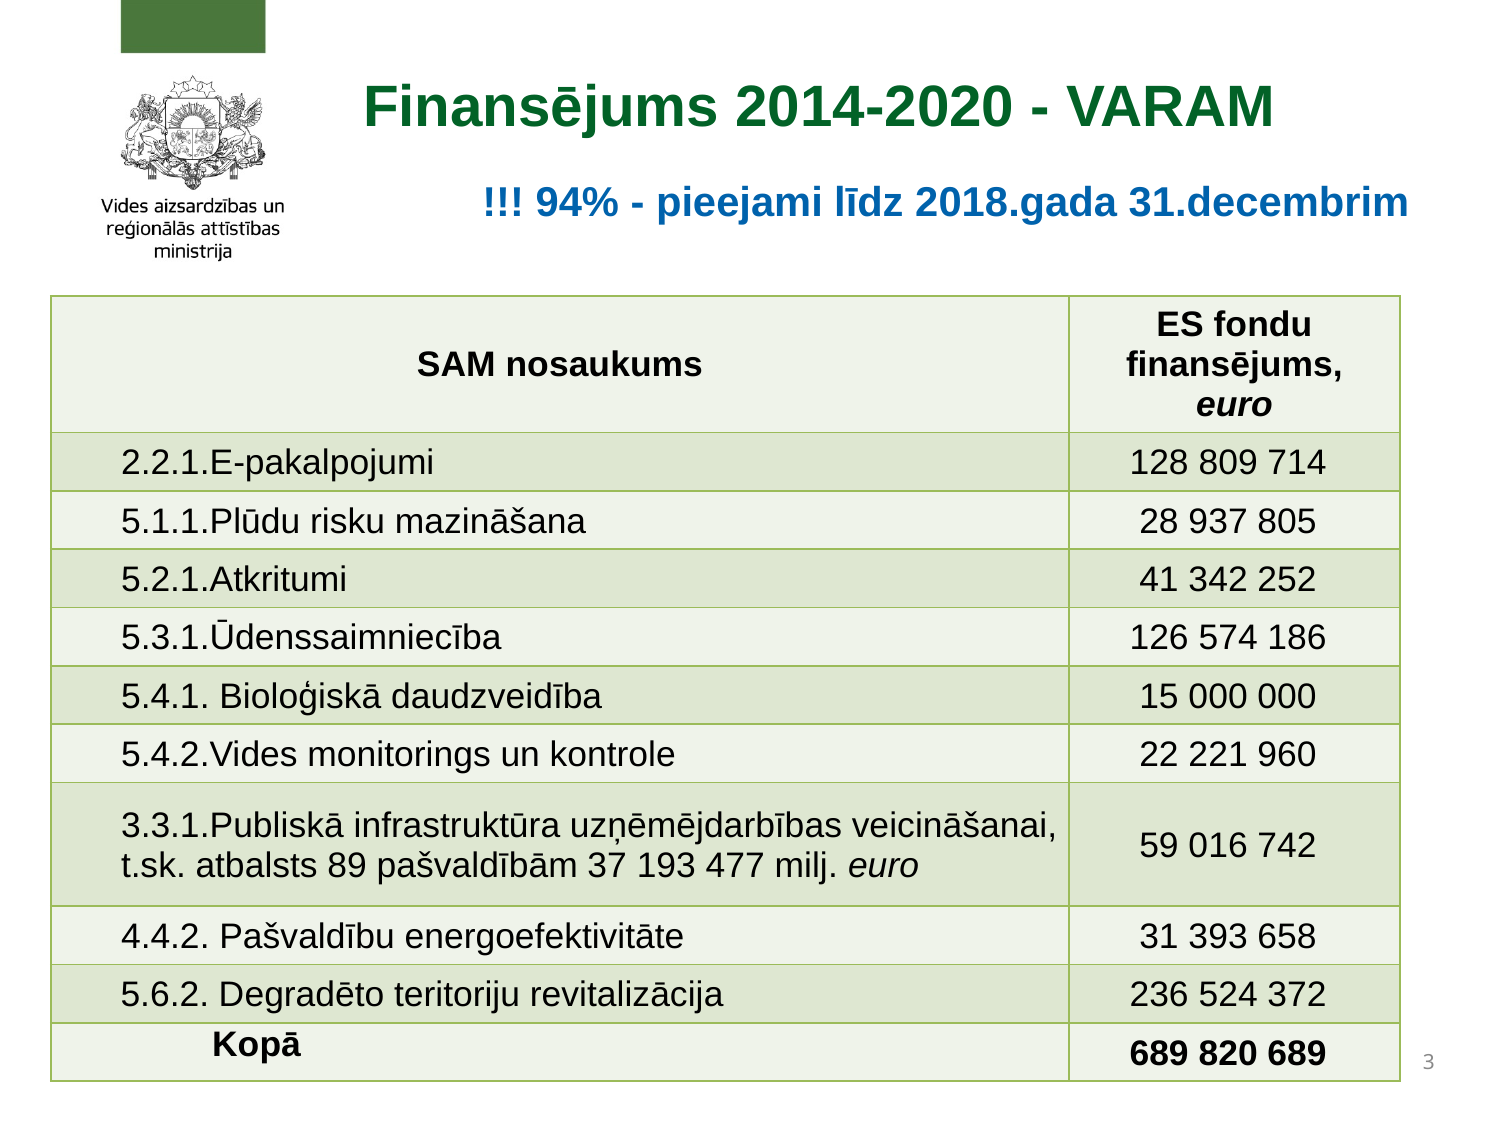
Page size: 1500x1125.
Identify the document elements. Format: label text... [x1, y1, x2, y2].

table_cell 22 221 960 [1070, 725, 1399, 782]
slide_number 3 [1400, 1037, 1450, 1088]
table_cell 5.1.1.Plūdu risku mazināšana [52, 492, 1068, 548]
table_cell 3.3.1.Publiskā infrastruktūra uzņēmējdarbības veicināšanai, t.sk. atbalsts 89 pašvaldībām 37 193 477 milj. euro [52, 783, 1068, 905]
title Finansējums 2014-2020 - VARAM [347, 60, 1471, 186]
table_cell 4.4.2. Pašvaldību energoefektivitāte [52, 907, 1068, 964]
table_cell 5.6.2. Degradēto teritoriju revitalizācija [52, 965, 1068, 1022]
table_header ES fondu finansējums, euro [1070, 297, 1399, 432]
table_cell 15 000 000 [1070, 667, 1399, 723]
text_box !!! 94% - pieejami līdz 2018.gada 31.decembrim [460, 171, 1425, 296]
table_cell 2.2.1.E-pakalpojumi [52, 433, 1068, 490]
table_cell 28 937 805 [1070, 492, 1399, 548]
table_cell 689 820 689 [1070, 1024, 1399, 1080]
table_cell 31 393 658 [1070, 907, 1399, 964]
table_cell 59 016 742 [1070, 783, 1399, 905]
table_cell 126 574 186 [1070, 608, 1399, 665]
picture [48, 0, 338, 321]
table_cell 5.3.1.Ūdenssaimniecība [52, 608, 1068, 665]
table_cell 128 809 714 [1070, 433, 1399, 490]
table_cell 41 342 252 [1070, 550, 1399, 607]
table_cell 5.4.2.Vides monitorings un kontrole [52, 725, 1068, 782]
table_cell 5.4.1. Bioloģiskā daudzveidība [52, 667, 1068, 723]
table_header SAM nosaukums [52, 297, 1068, 432]
table_cell Kopā [52, 1024, 1068, 1080]
table_cell 5.2.1.Atkritumi [52, 550, 1068, 607]
table_cell 236 524 372 [1070, 965, 1399, 1022]
